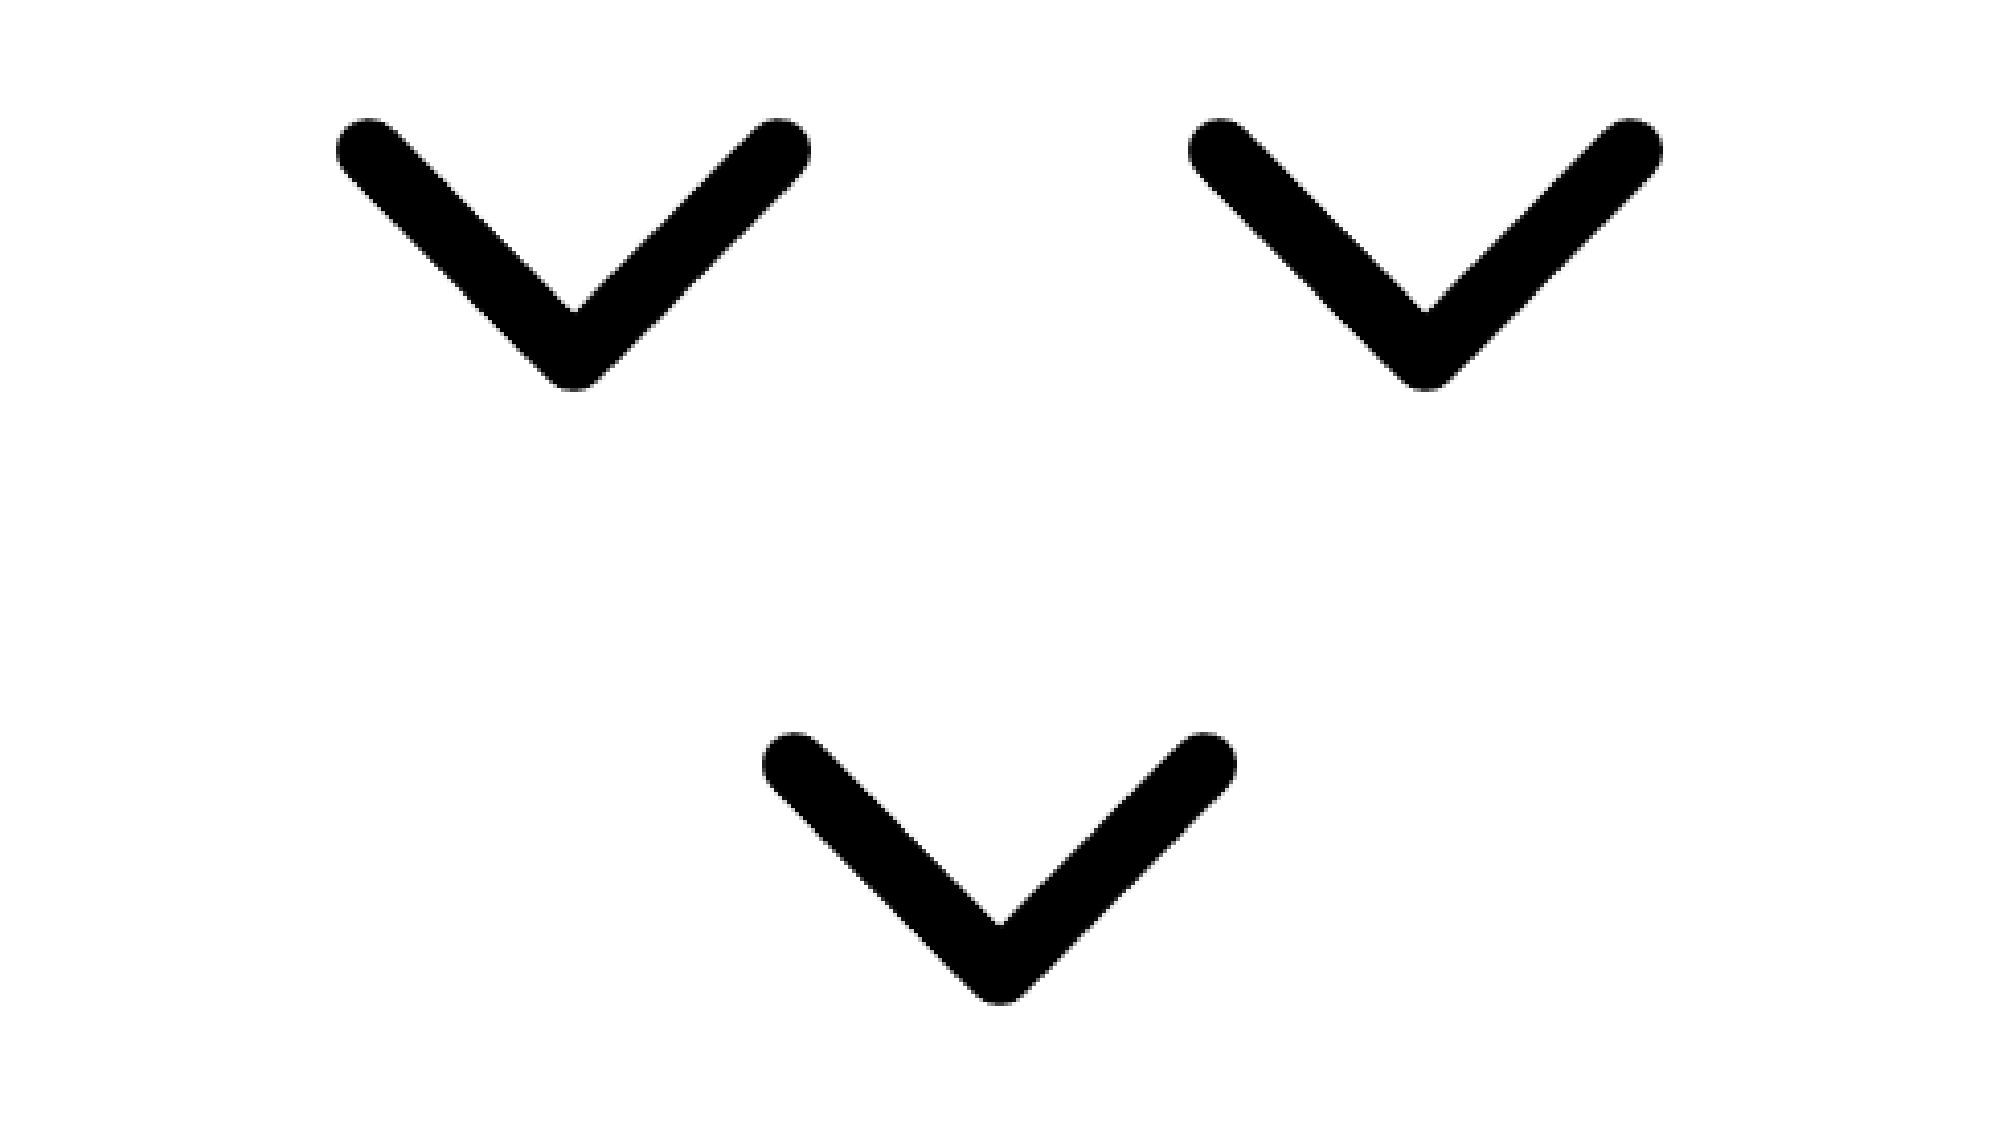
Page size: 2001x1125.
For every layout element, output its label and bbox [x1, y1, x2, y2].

picture [181, 0, 1819, 1125]
